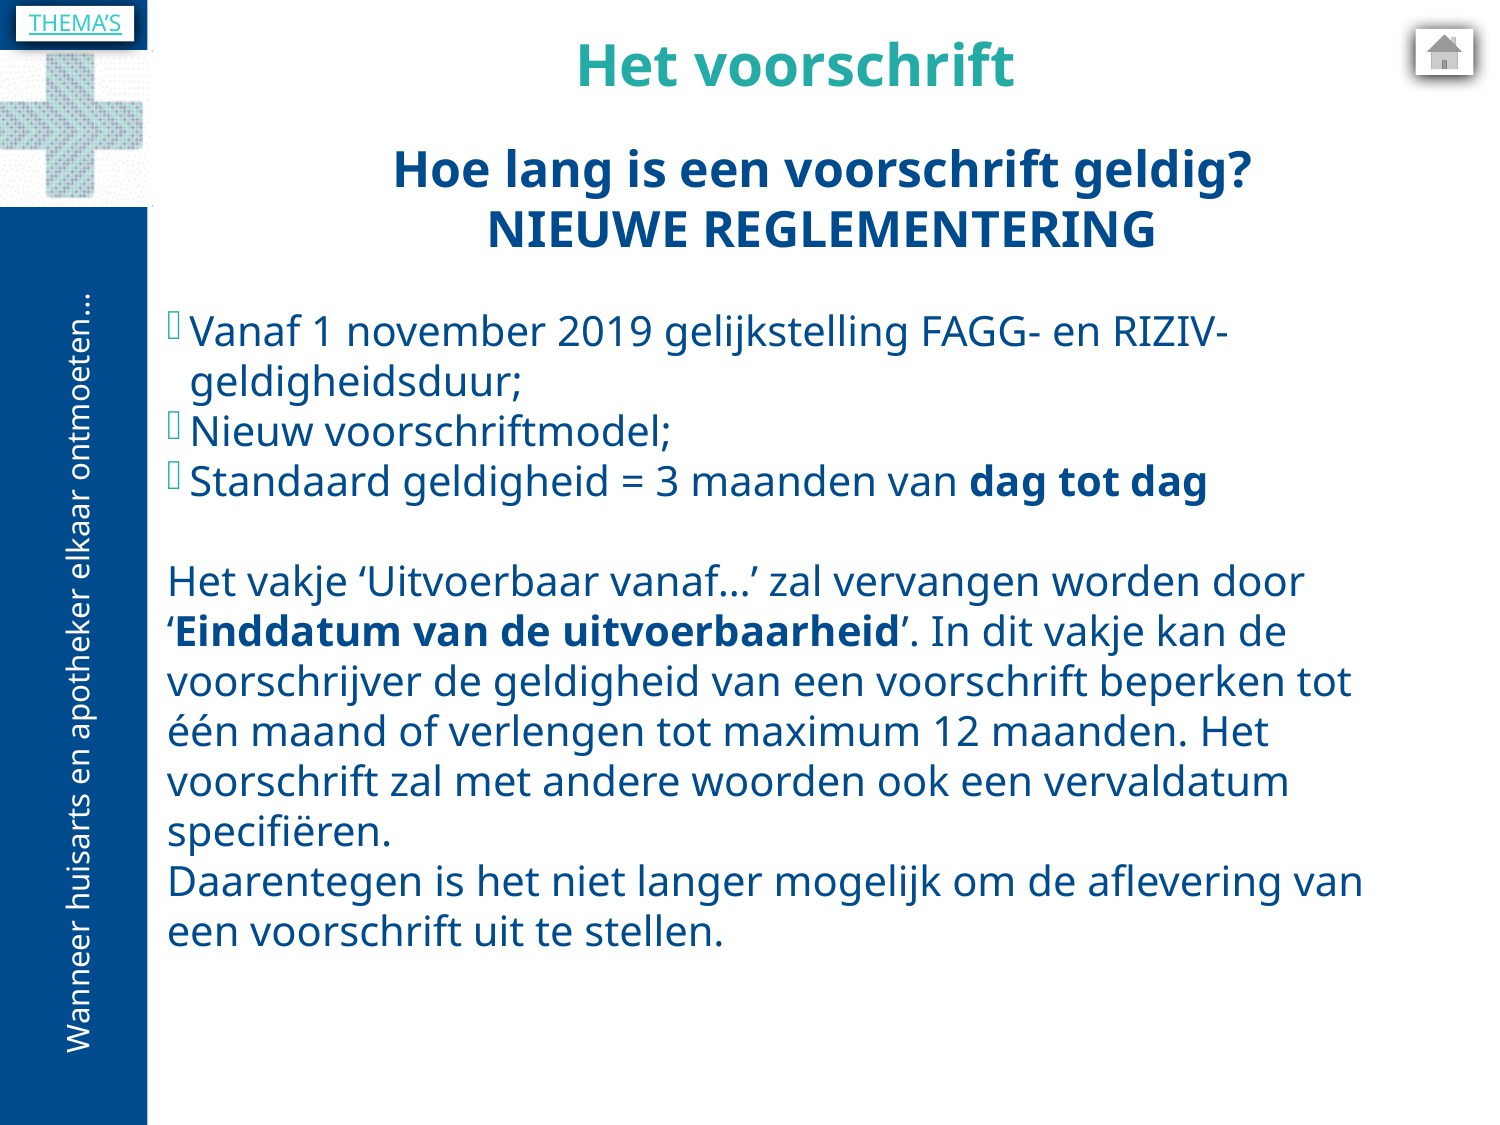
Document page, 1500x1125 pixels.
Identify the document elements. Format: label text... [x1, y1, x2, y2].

picture [0, 50, 154, 207]
text_box [1415, 28, 1474, 76]
text_box Het voorschrift [174, 28, 1416, 130]
text_box THEMA’S [15, 5, 135, 42]
list Hoe lang is een voorschrift geldig? NIEUWE REGLEMENTERING [176, 129, 1469, 407]
text_box Vanaf 1 november 2019 gelijkstelling FAGG- en RIZIV-geldigheidsduur; Nieuw voorschriftmodel; Standaard geldigheid = 3 maanden van dag tot dag Het vakje ‘Uitvoerbaar vanaf…’ zal vervangen worden door ‘Einddatum van de uitvoerbaarheid’. In dit vakje kan de voorschrijver de geldigheid van een voorschrift beperken tot één maand of verlengen tot maximum 12 maanden. Het voorschrift zal met andere woorden ook een vervaldatum specifiëren. Daarentegen is het niet langer mogelijk om de aflevering van een voorschrift uit te stellen. [152, 246, 1445, 1099]
